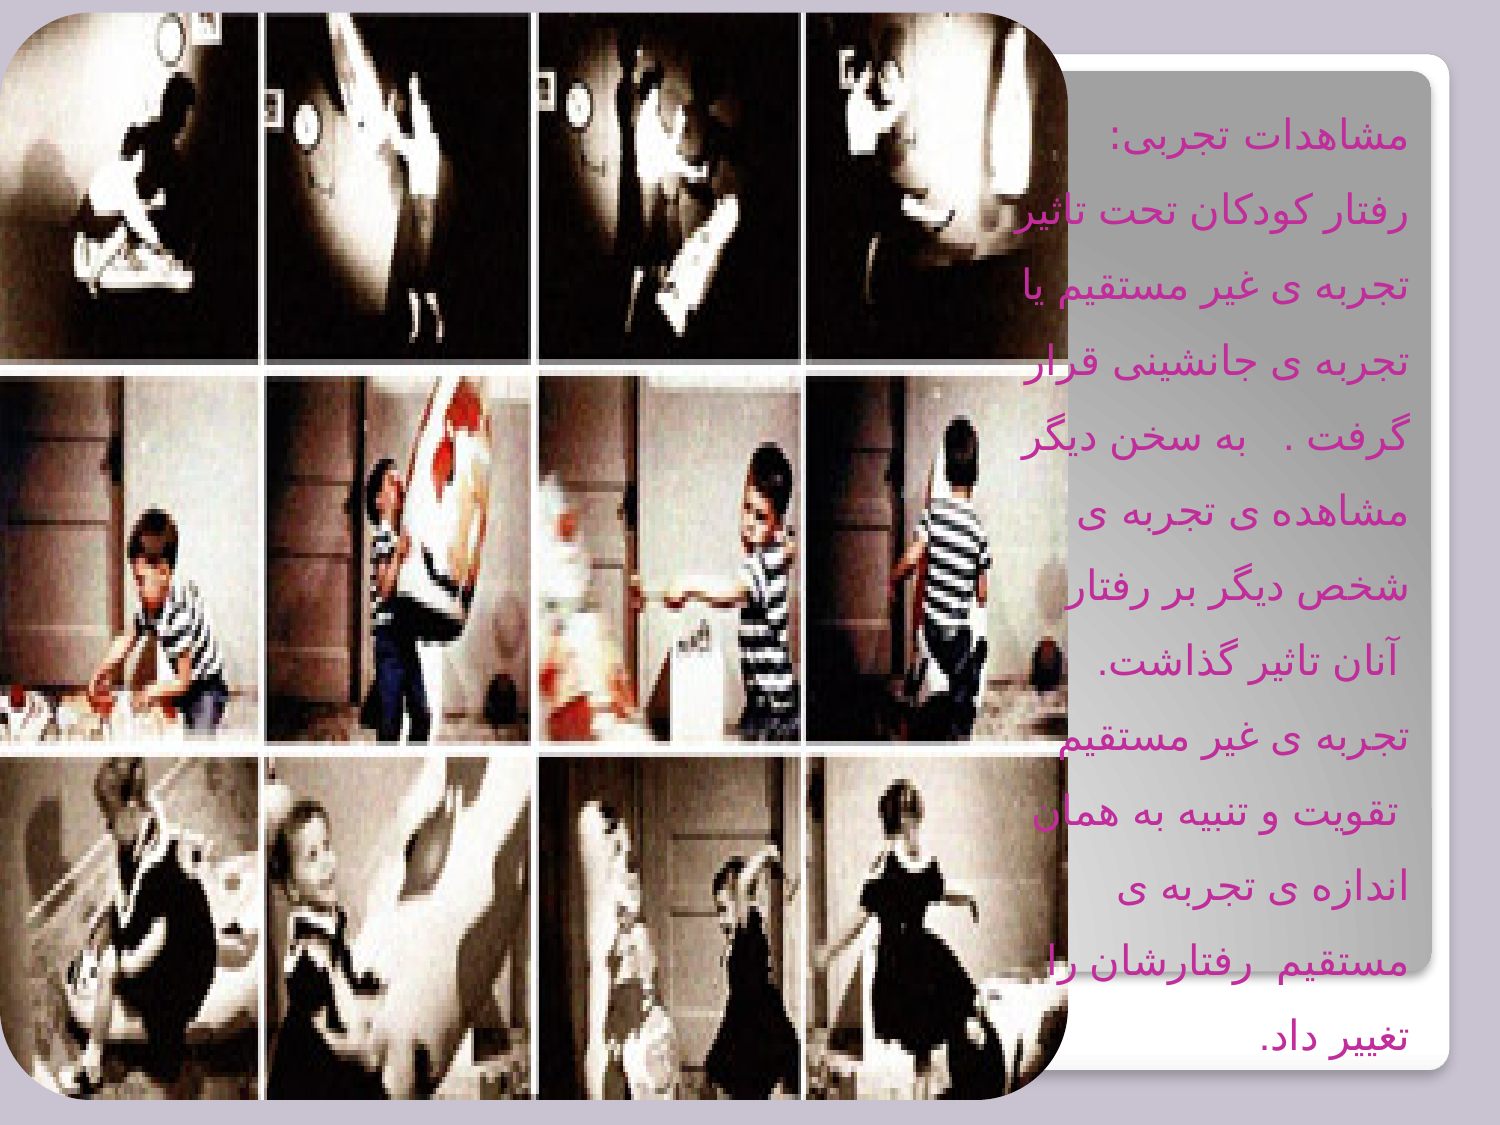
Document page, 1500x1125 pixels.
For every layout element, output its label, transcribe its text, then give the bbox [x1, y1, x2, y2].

text_box مشاهدات تجربی: رفتار کودکان تحت تاثیر تجربه ی غیر مستقیم یا تجربه ی جانشینی قرار گرفت . به سخن دیگر مشاهده ی تجربه ی شخص دیگر بر رفتار آنان تاثیر گذاشت. تجربه ی غیر مستقیم تقویت و تنبیه به همان اندازه ی تجربه ی مستقیم رفتارشان را تغییر داد. [1075, 76, 1425, 1066]
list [0, 12, 1069, 1101]
